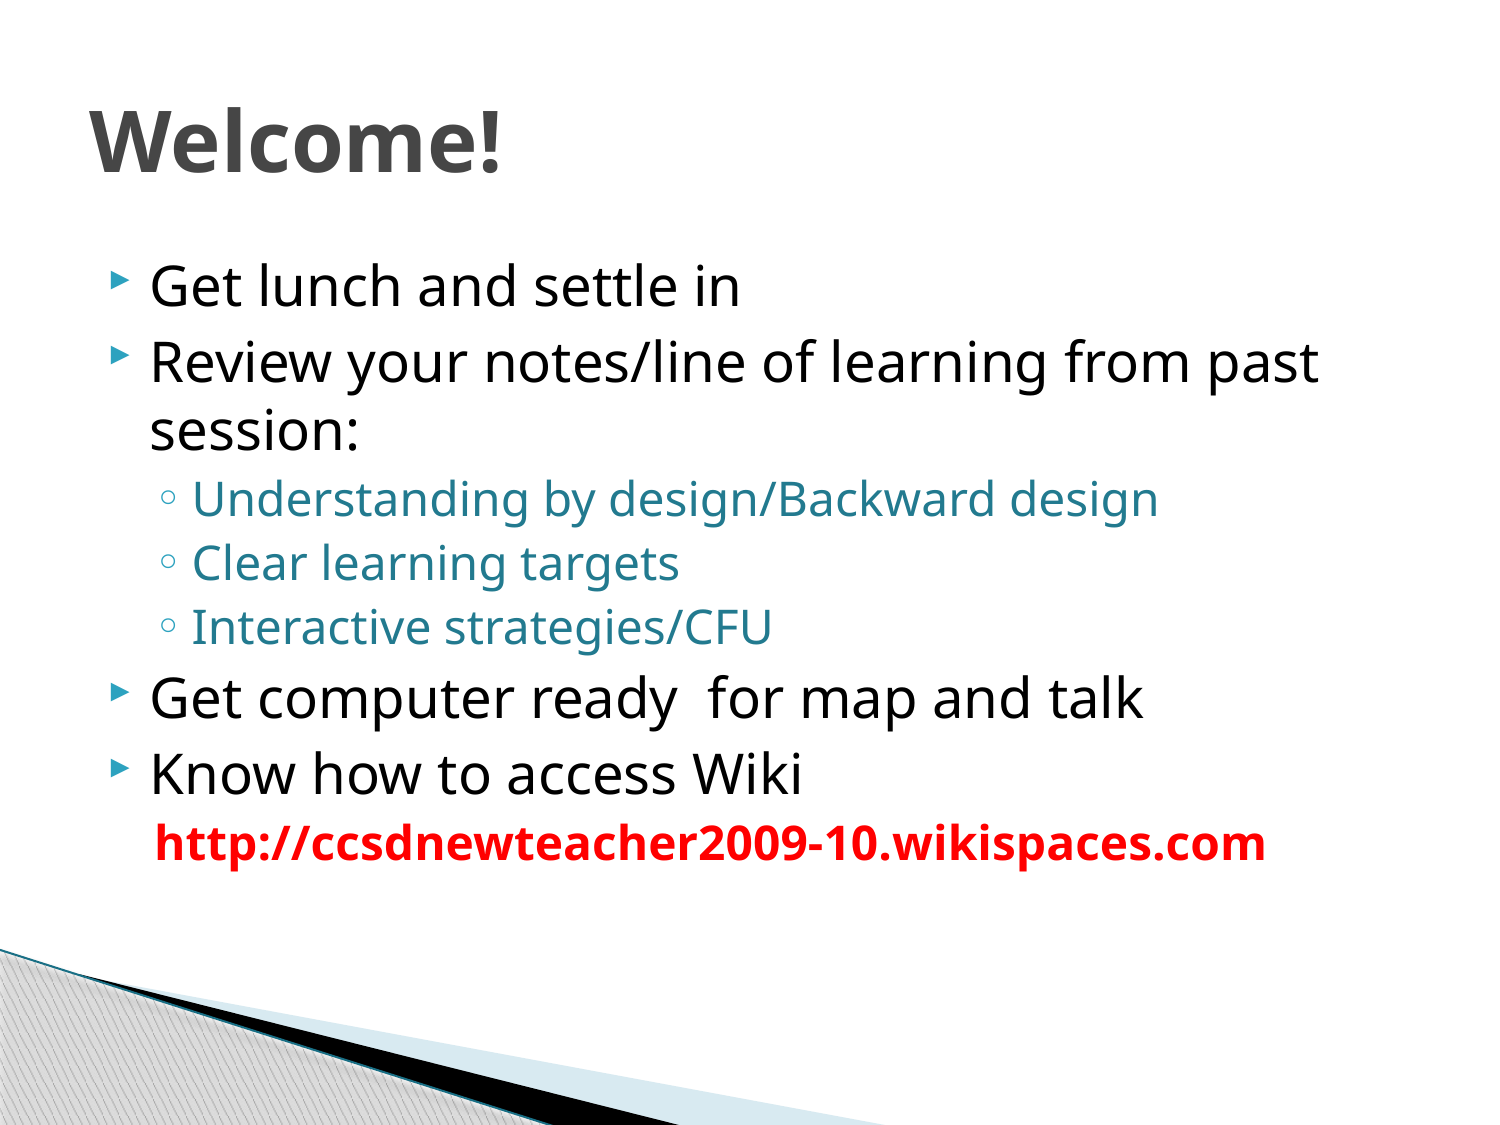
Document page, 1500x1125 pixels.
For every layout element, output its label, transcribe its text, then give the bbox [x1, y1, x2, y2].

title Welcome! [75, 45, 1425, 233]
list Get lunch and settle in Review your notes/line of learning from past session: Understanding by design/Backward design Clear learning targets Interactive strategies/CFU Get computer ready for map and talk Know how to access Wiki http://ccsdnewteacher2009-10.wikispaces.com [75, 243, 1425, 986]
